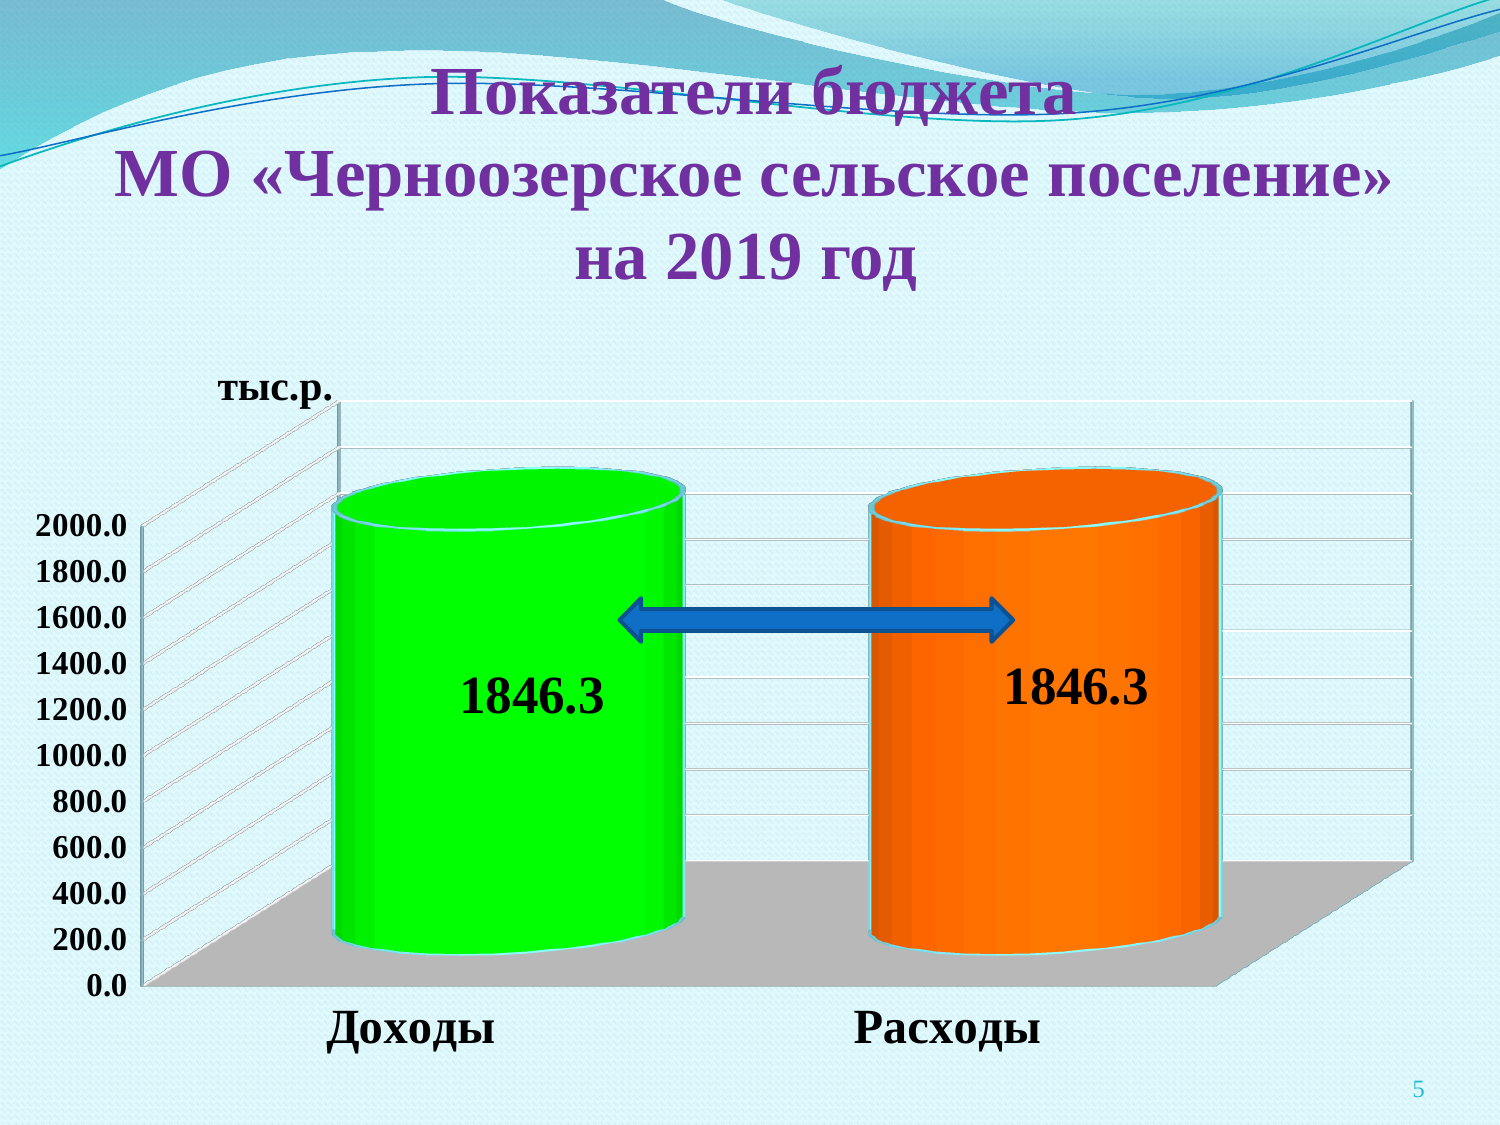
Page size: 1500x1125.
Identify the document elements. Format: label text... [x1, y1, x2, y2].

chart [34, 292, 1442, 1079]
title Показатели бюджета МО «Черноозерское сельское поселение» на 2019 год [29, 19, 1483, 293]
slide_number 5 [1299, 1092, 1425, 1103]
